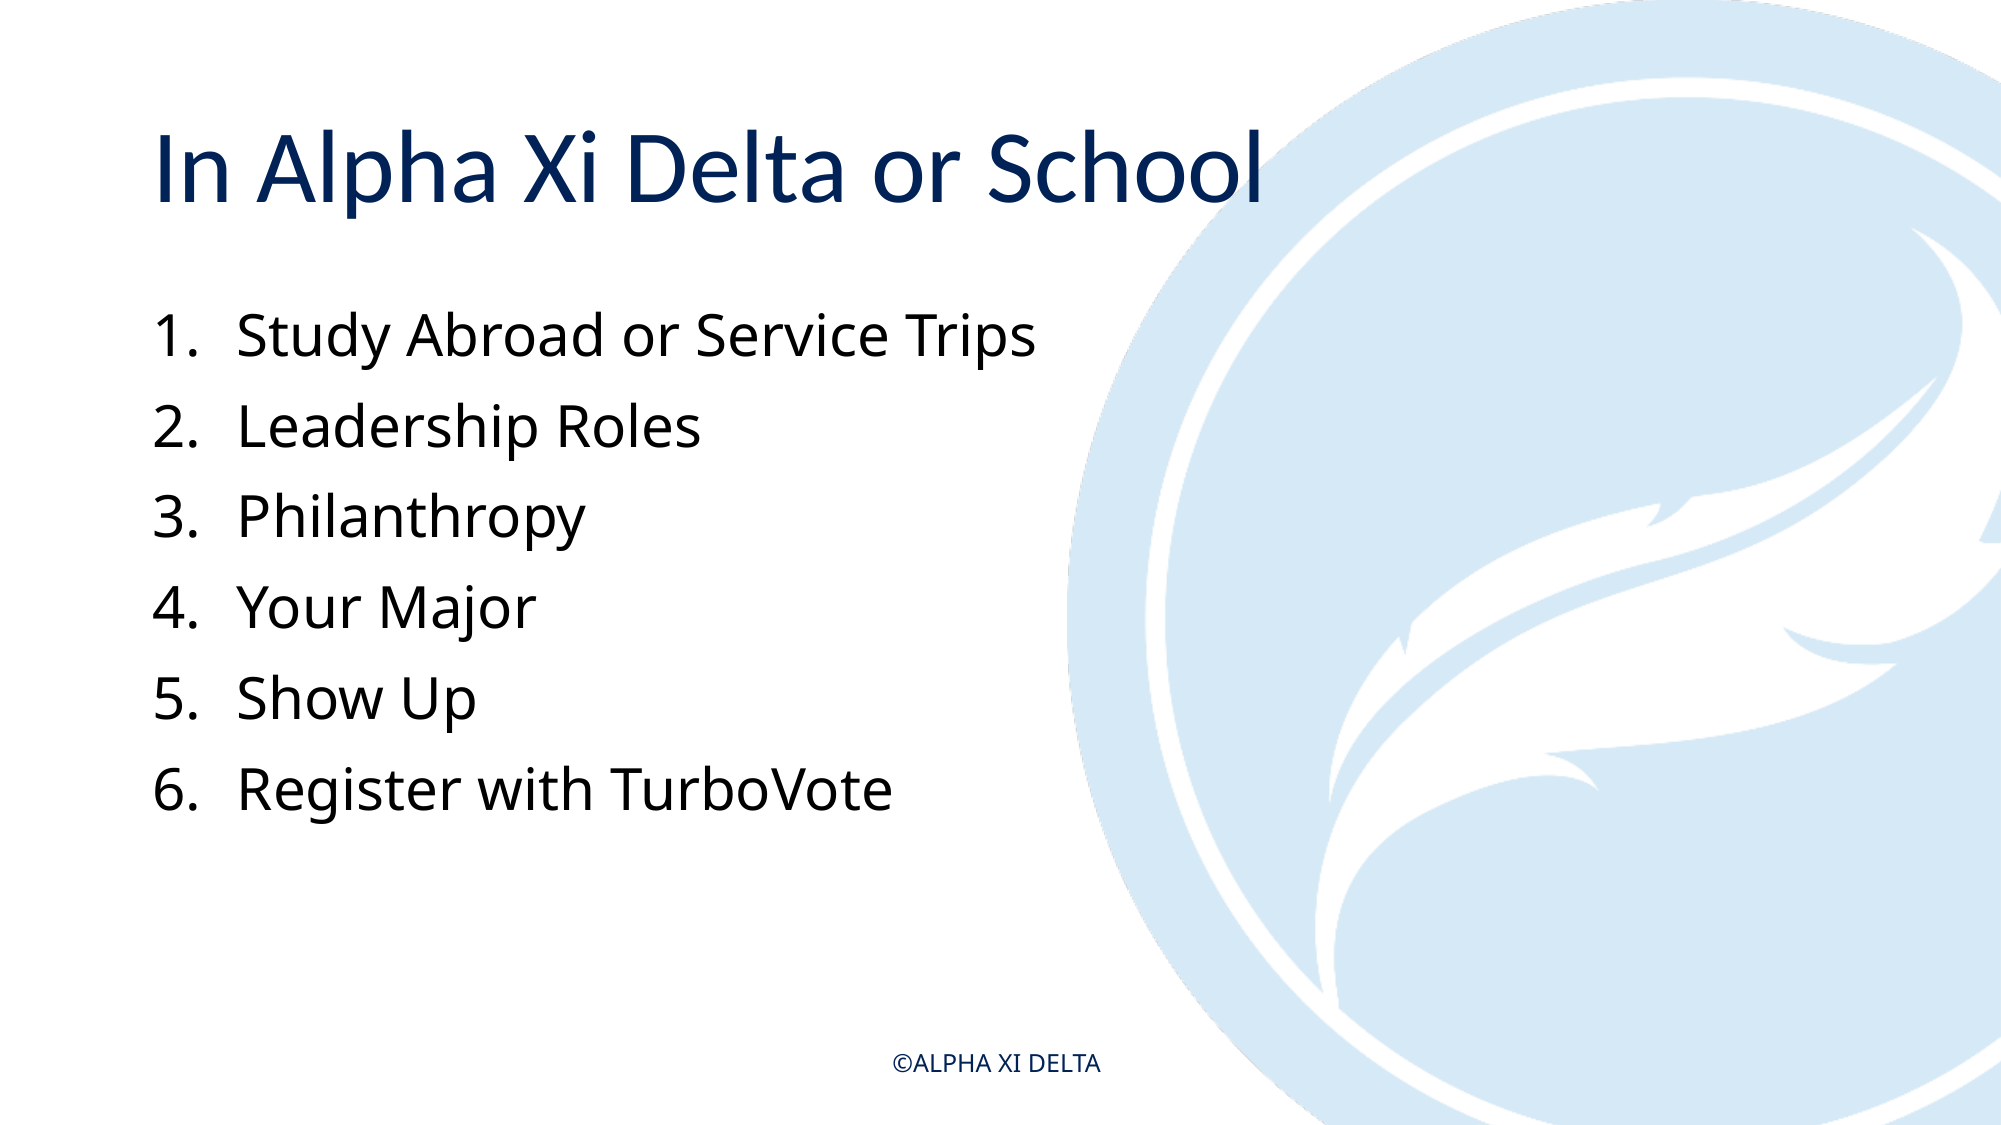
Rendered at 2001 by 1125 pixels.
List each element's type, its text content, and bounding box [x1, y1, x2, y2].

footer ©ALPHA XI DELTA [137, 1032, 1863, 1092]
title In Alpha Xi Delta or School [137, 59, 1863, 278]
list Study Abroad or Service Trips Leadership Roles Philanthropy Your Major Show Up Register with TurboVote [137, 278, 1863, 865]
